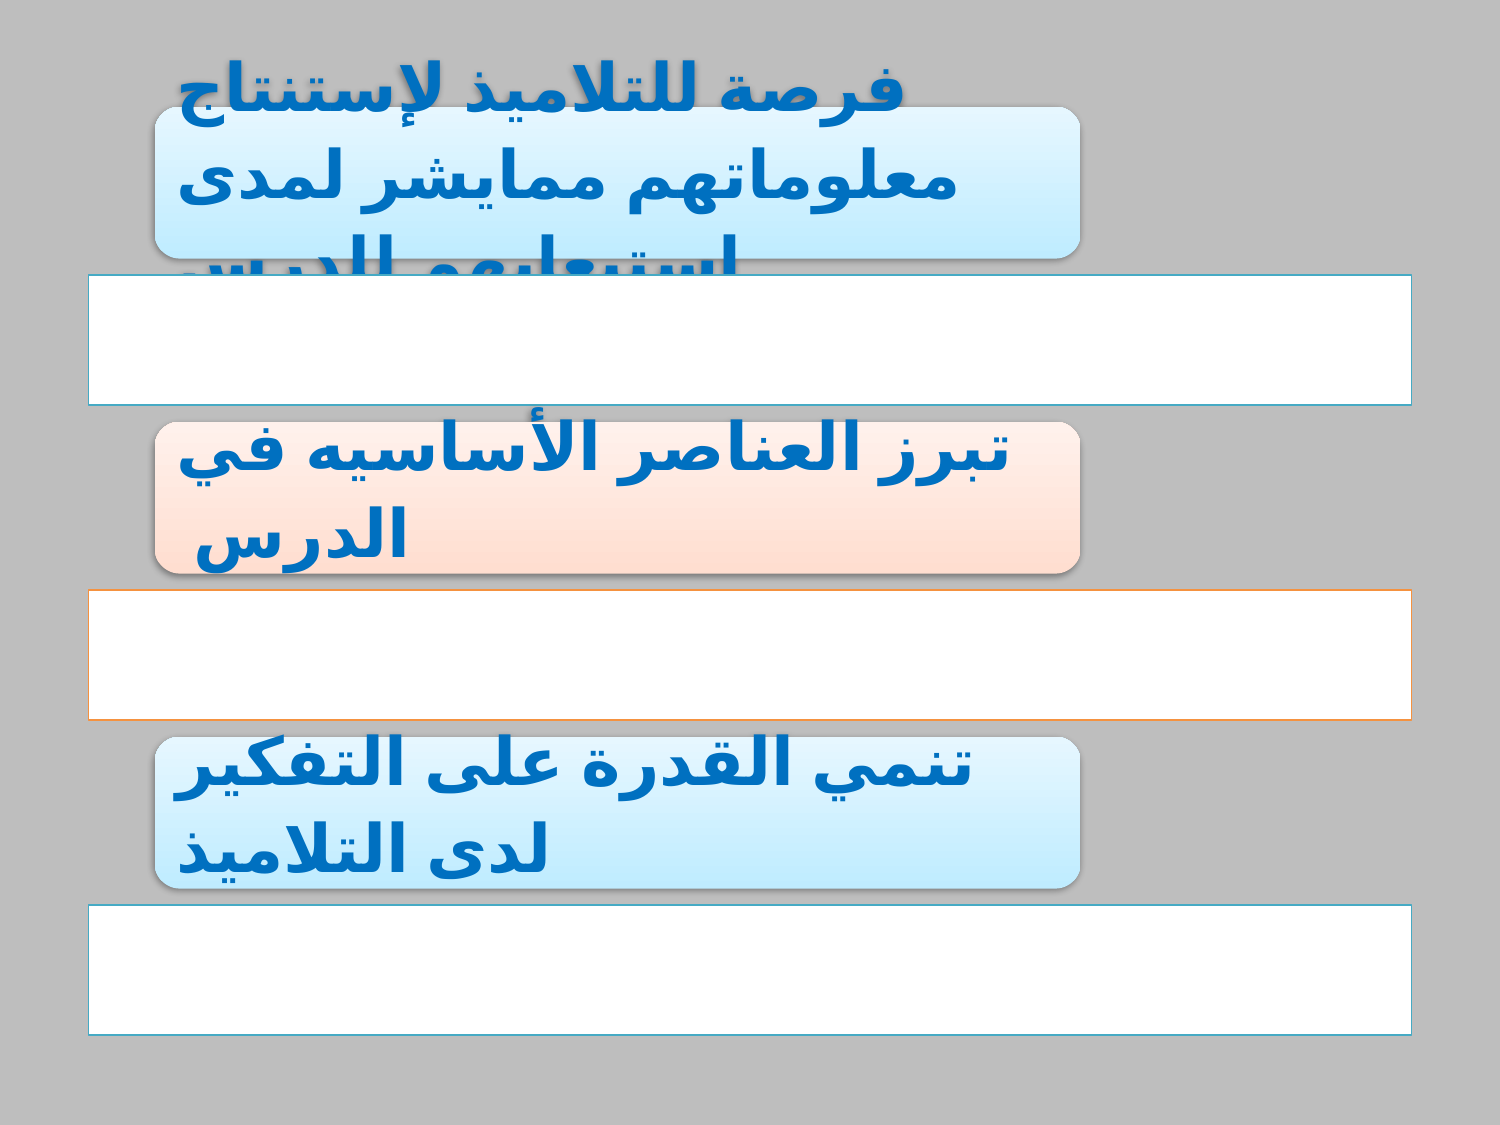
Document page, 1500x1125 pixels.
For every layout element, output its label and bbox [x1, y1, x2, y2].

text_box [88, 89, 1412, 1036]
